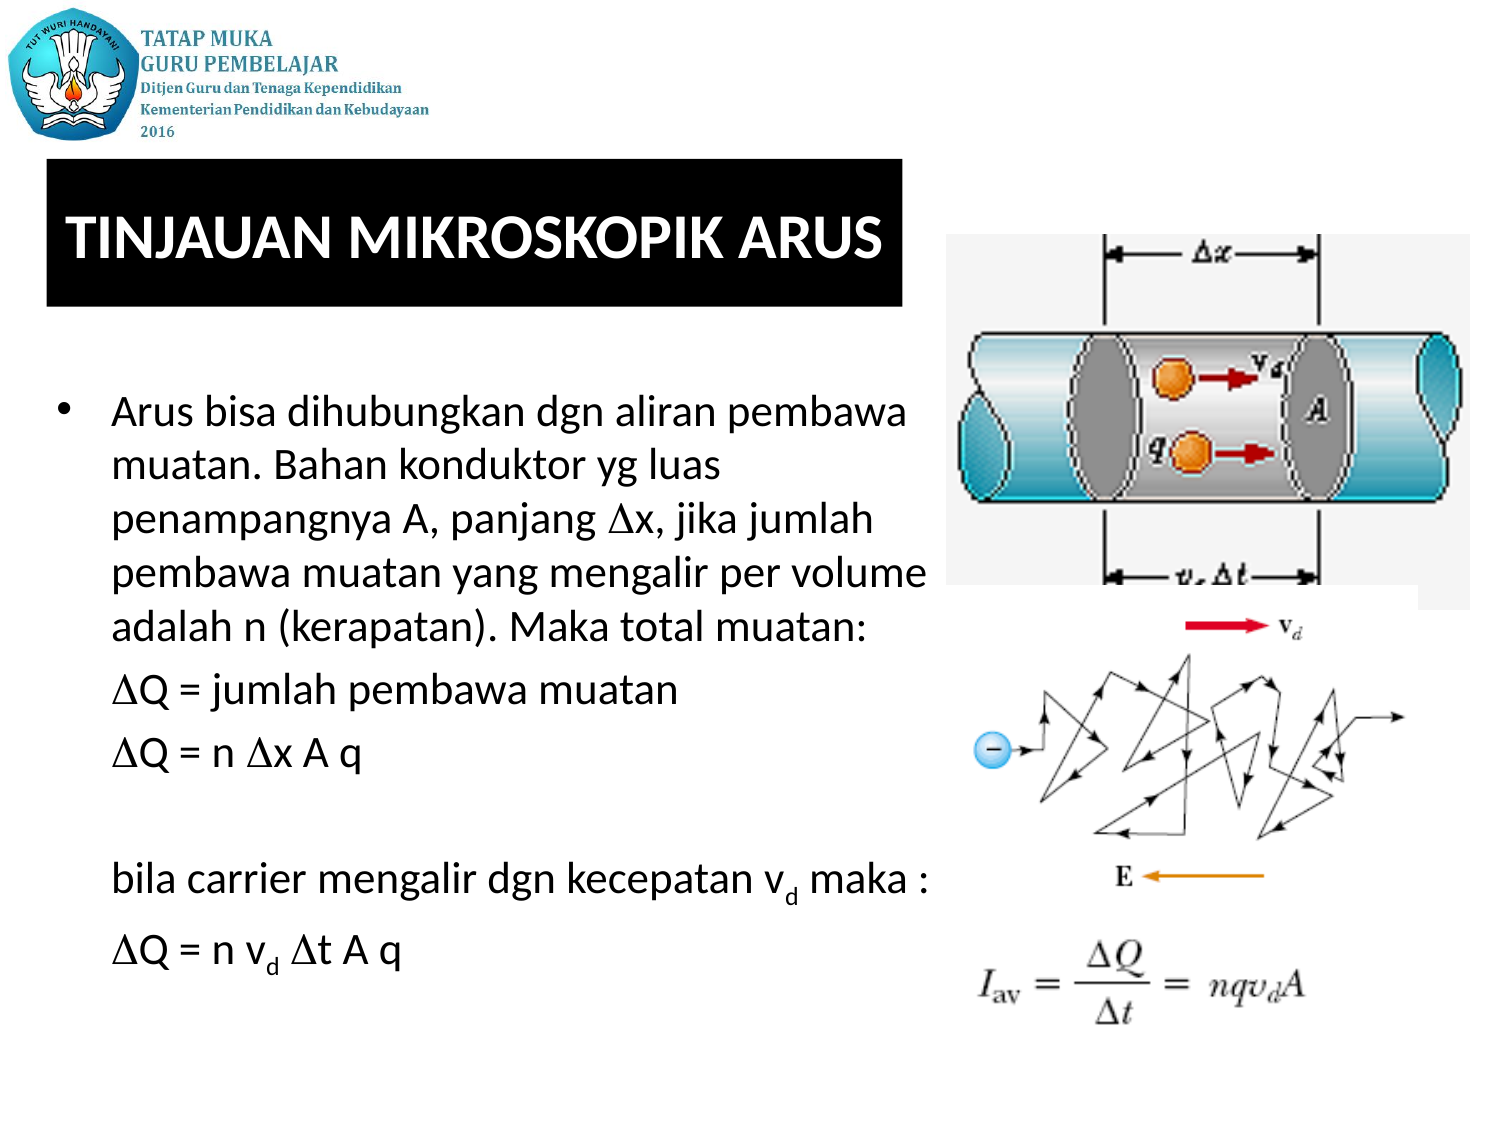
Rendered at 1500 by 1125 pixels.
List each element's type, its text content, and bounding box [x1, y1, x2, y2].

list Arus bisa dihubungkan dgn aliran pembawa muatan. Bahan konduktor yg luas penampangnya A, panjang x, jika jumlah pembawa muatan yang mengalir per volume adalah n (kerapatan). Maka total muatan: Q = jumlah pembawa muatan Q = n x A q bila carrier mengalir dgn kecepatan vd maka : Q = n vd t A q [41, 373, 941, 1067]
picture [5, 0, 441, 149]
title TINJAUAN MIKROSKOPIK ARUS [46, 158, 903, 307]
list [946, 234, 1470, 610]
picture [902, 585, 1418, 1088]
